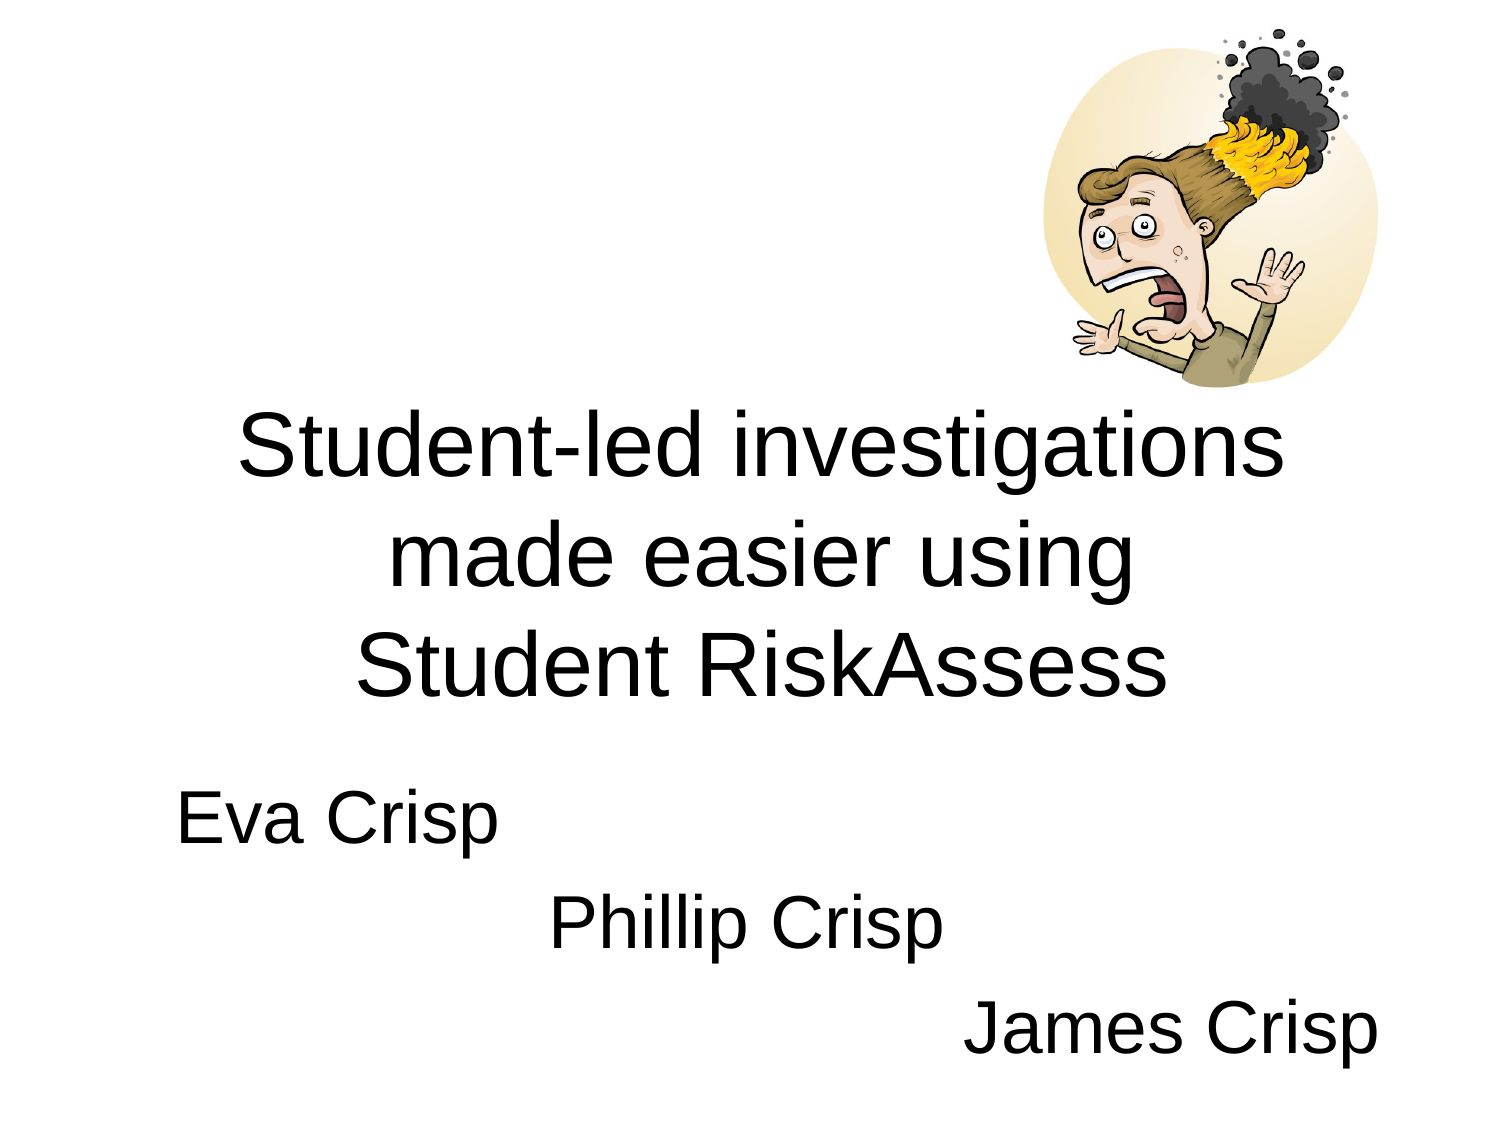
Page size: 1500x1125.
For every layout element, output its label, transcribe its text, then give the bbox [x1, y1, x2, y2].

text_box Eva Crisp Phillip Crisp James Crisp [160, 760, 1413, 1092]
title Student-led investigations made easier using Student RiskAssess [112, 343, 1413, 756]
picture [1033, 18, 1388, 398]
